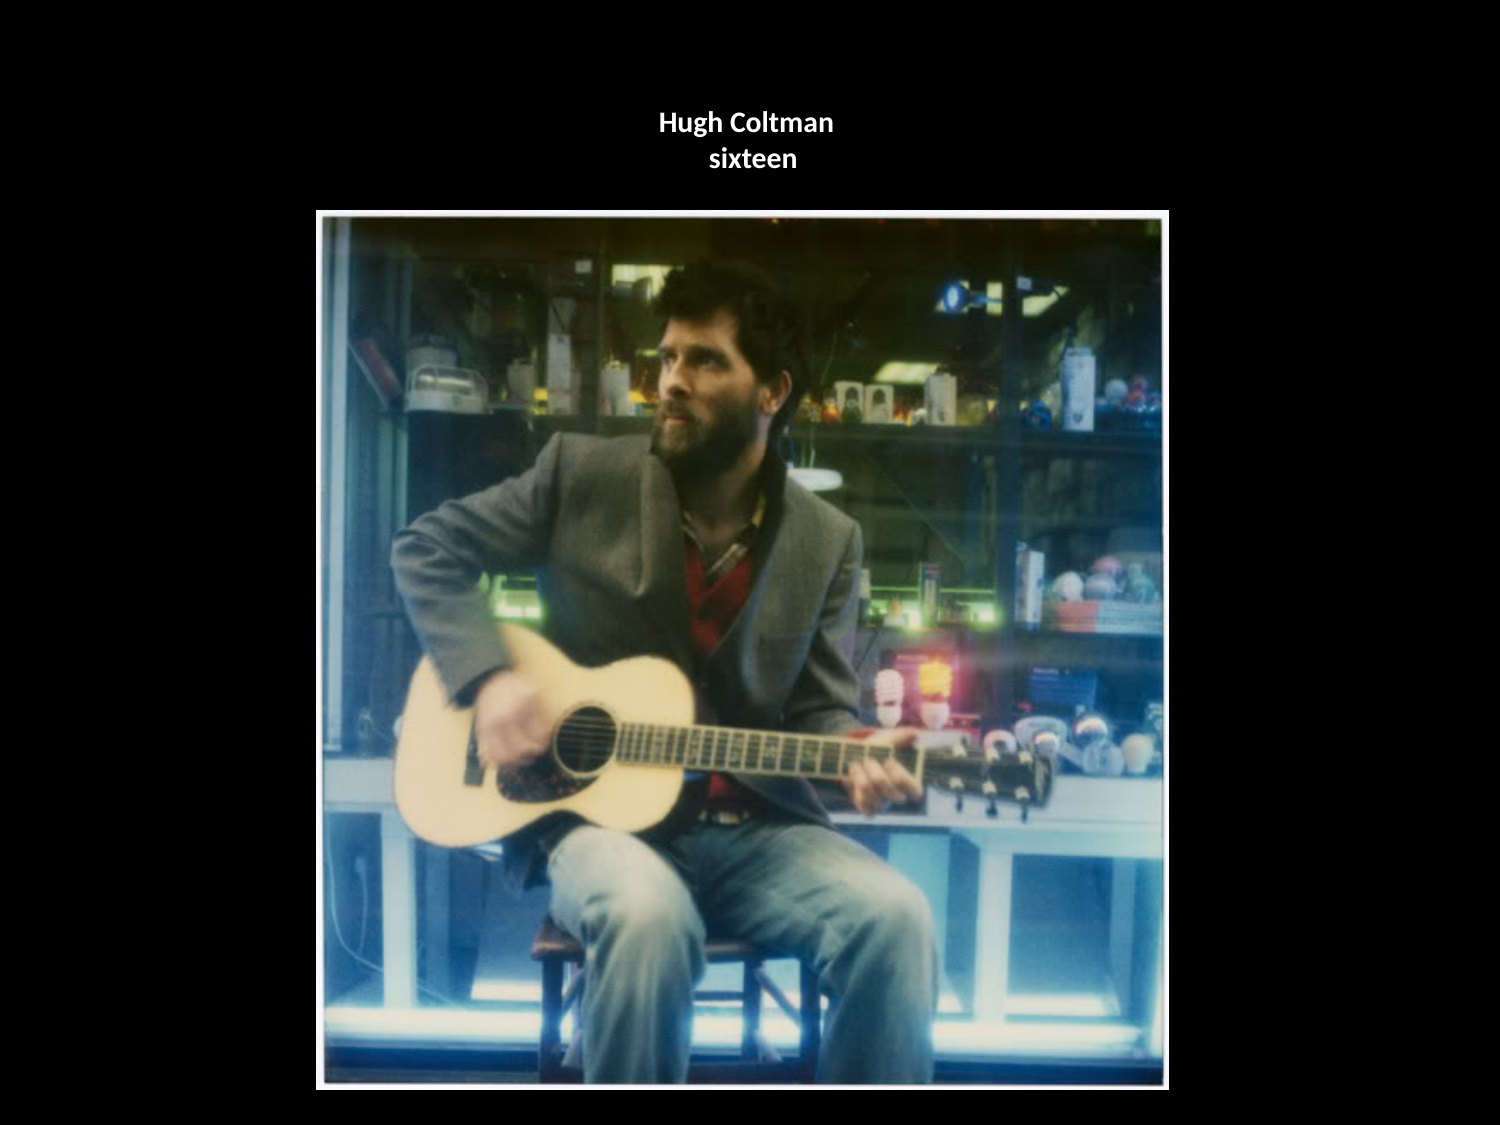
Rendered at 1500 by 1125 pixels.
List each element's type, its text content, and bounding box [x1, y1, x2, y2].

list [316, 210, 1170, 1090]
title Hugh Coltman sixteen [75, 45, 1425, 233]
